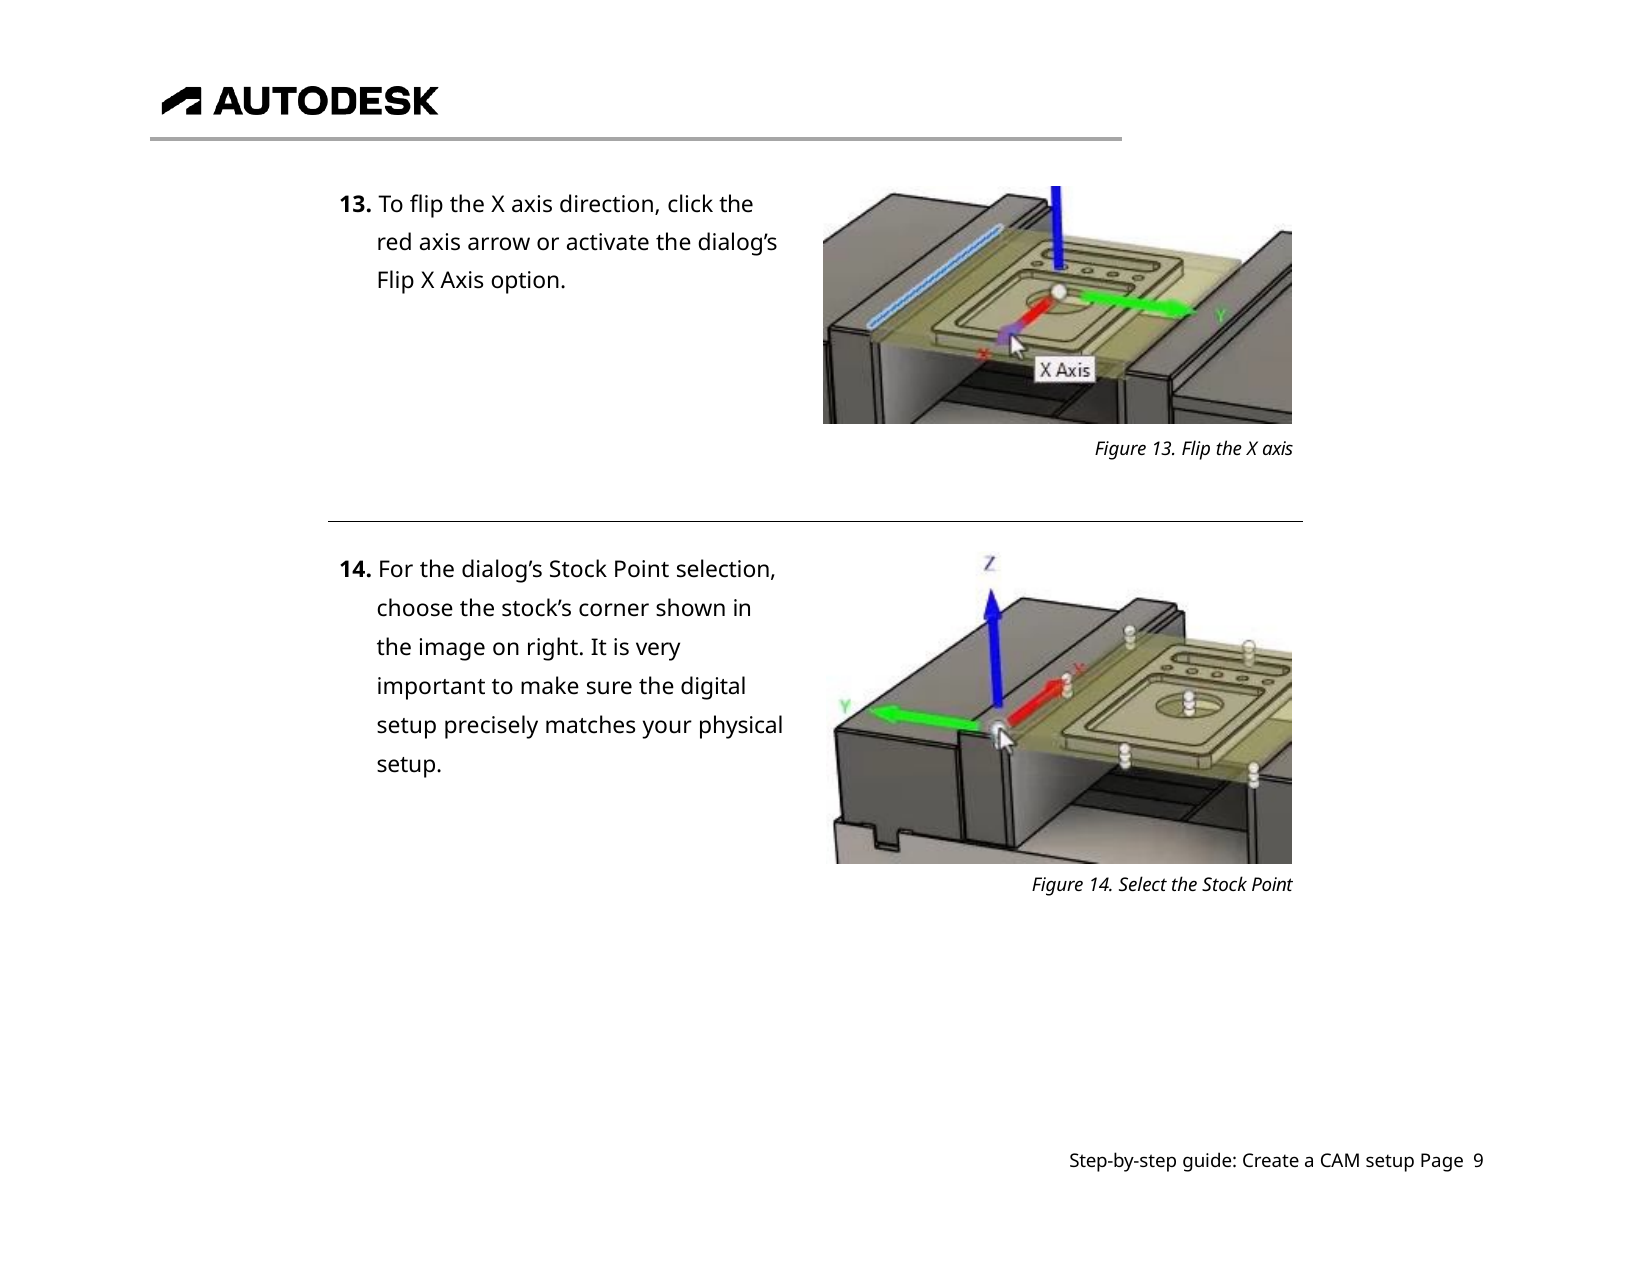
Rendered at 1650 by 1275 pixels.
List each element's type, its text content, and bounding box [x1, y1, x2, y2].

table_cell 14. For the dialog’s Stock Point selection, choose the stock’s corner shown in the image on right. It is very important to make sure the digital setup precisely matches your physical setup. [328, 522, 806, 910]
table_cell Figure 14. Select the Stock Point [806, 522, 1303, 910]
picture [825, 551, 1292, 865]
picture [161, 86, 439, 115]
picture [822, 186, 1292, 425]
table_header Figure 13. Flip the X axis [806, 187, 1303, 521]
slide_number Step-by-step guide: Create a CAM setup Page 10 [1067, 1145, 1509, 1275]
table_header 13. To flip the X axis direction, click the red axis arrow or activate the dialog’s Flip X Axis option. [328, 187, 806, 521]
